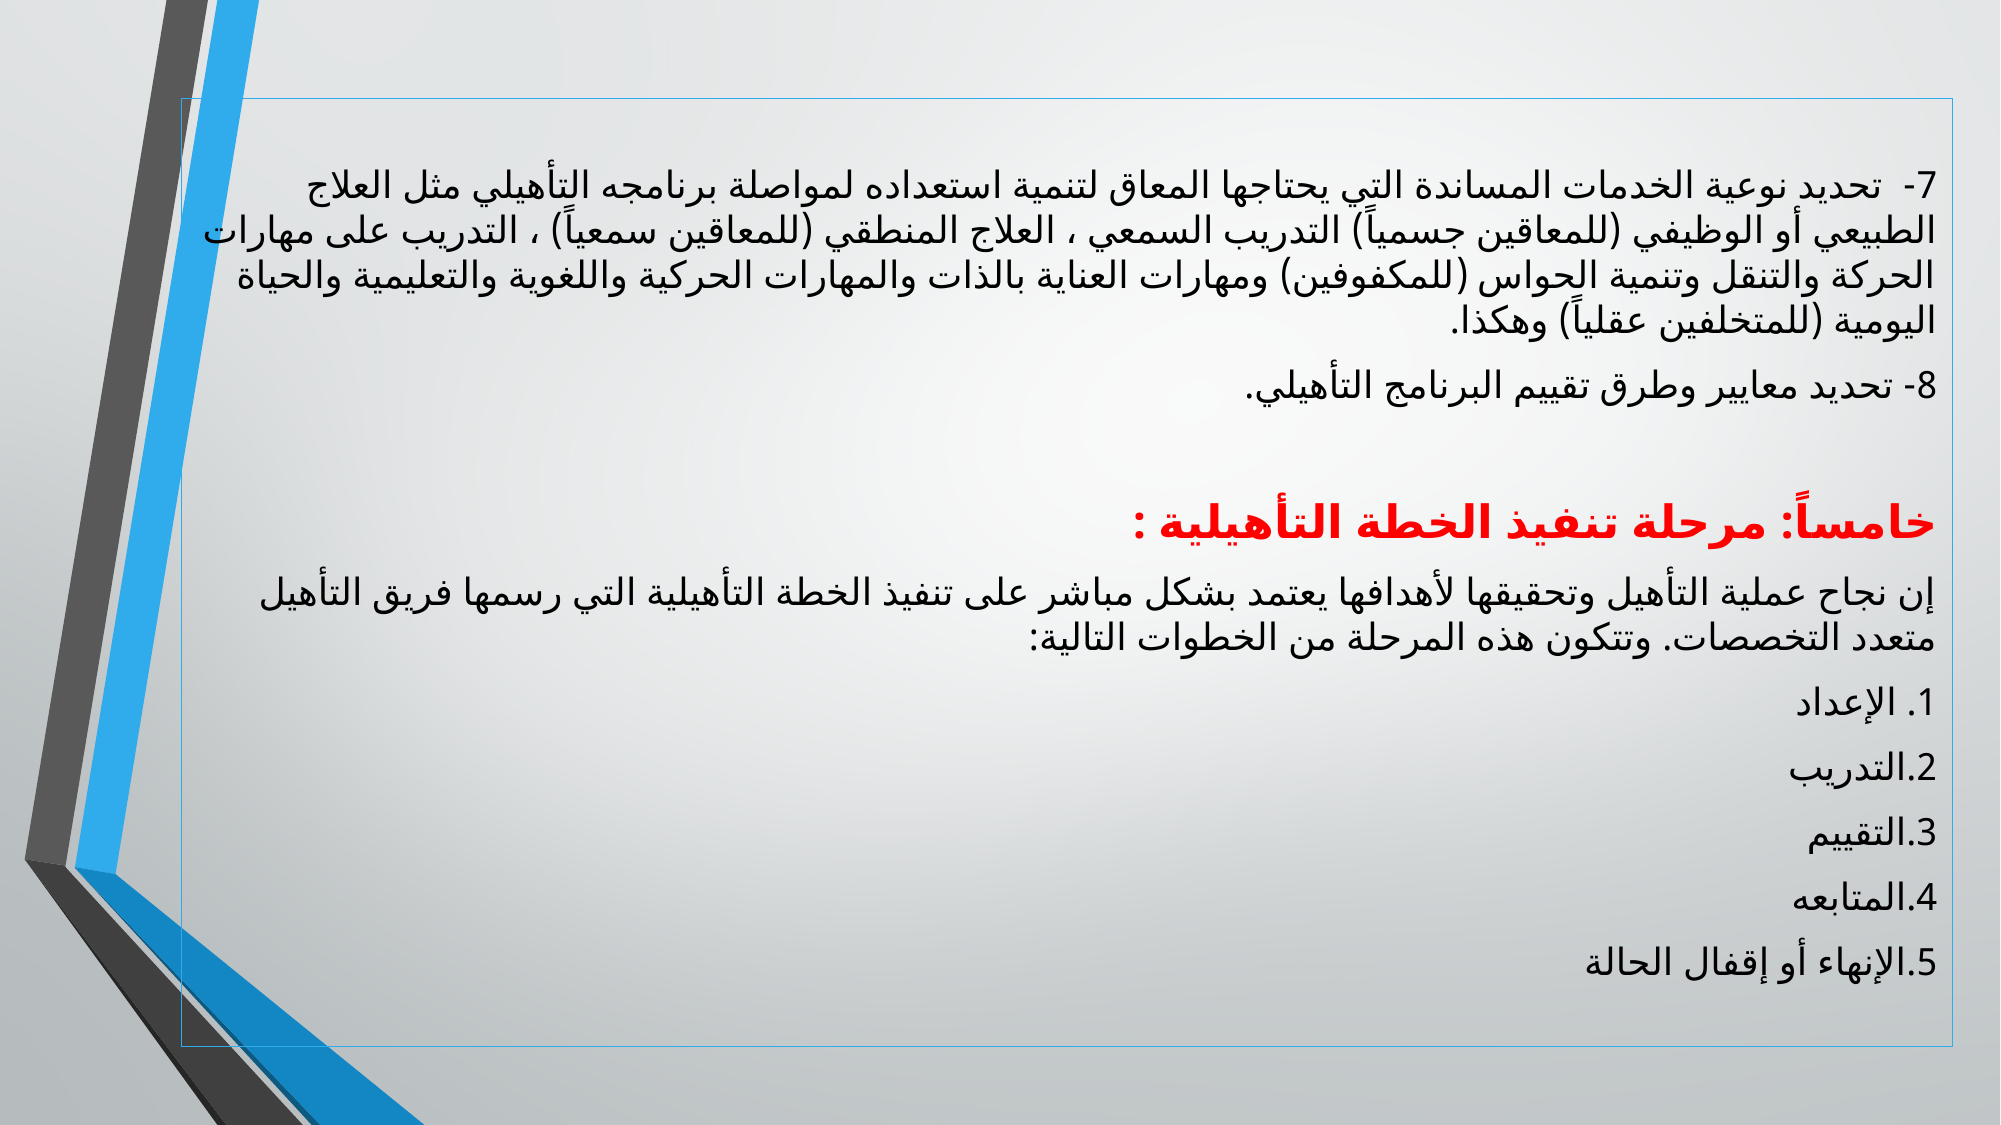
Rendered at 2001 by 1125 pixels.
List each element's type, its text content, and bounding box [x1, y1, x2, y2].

list 7- تحديد نوعية الخدمات المساندة التي يحتاجها المعاق لتنمية استعداده لمواصلة برنامجه التأهيلي مثل العلاج الطبيعي أو الوظيفي (للمعاقين جسمياً) التدريب السمعي ، العلاج المنطقي (للمعاقين سمعياً) ، التدريب على مهارات الحركة والتنقل وتنمية الحواس (للمكفوفين) ومهارات العناية بالذات والمهارات الحركية واللغوية والتعليمية والحياة اليومية (للمتخلفين عقلياً) وهكذا. 8- تحديد معايير وطرق تقييم البرنامج التأهيلي. خامساً: مرحلة تنفيذ الخطة التأهيلية : إن نجاح عملية التأهيل وتحقيقها لأهدافها يعتمد بشكل مباشر على تنفيذ الخطة التأهيلية التي رسمها فريق التأهيل متعدد التخصصات. وتتكون هذه المرحلة من الخطوات التالية: 1. الإعداد 2.التدريب 3.التقييم 4.المتابعه 5.الإنهاء أو إقفال الحالة [181, 98, 1953, 1047]
